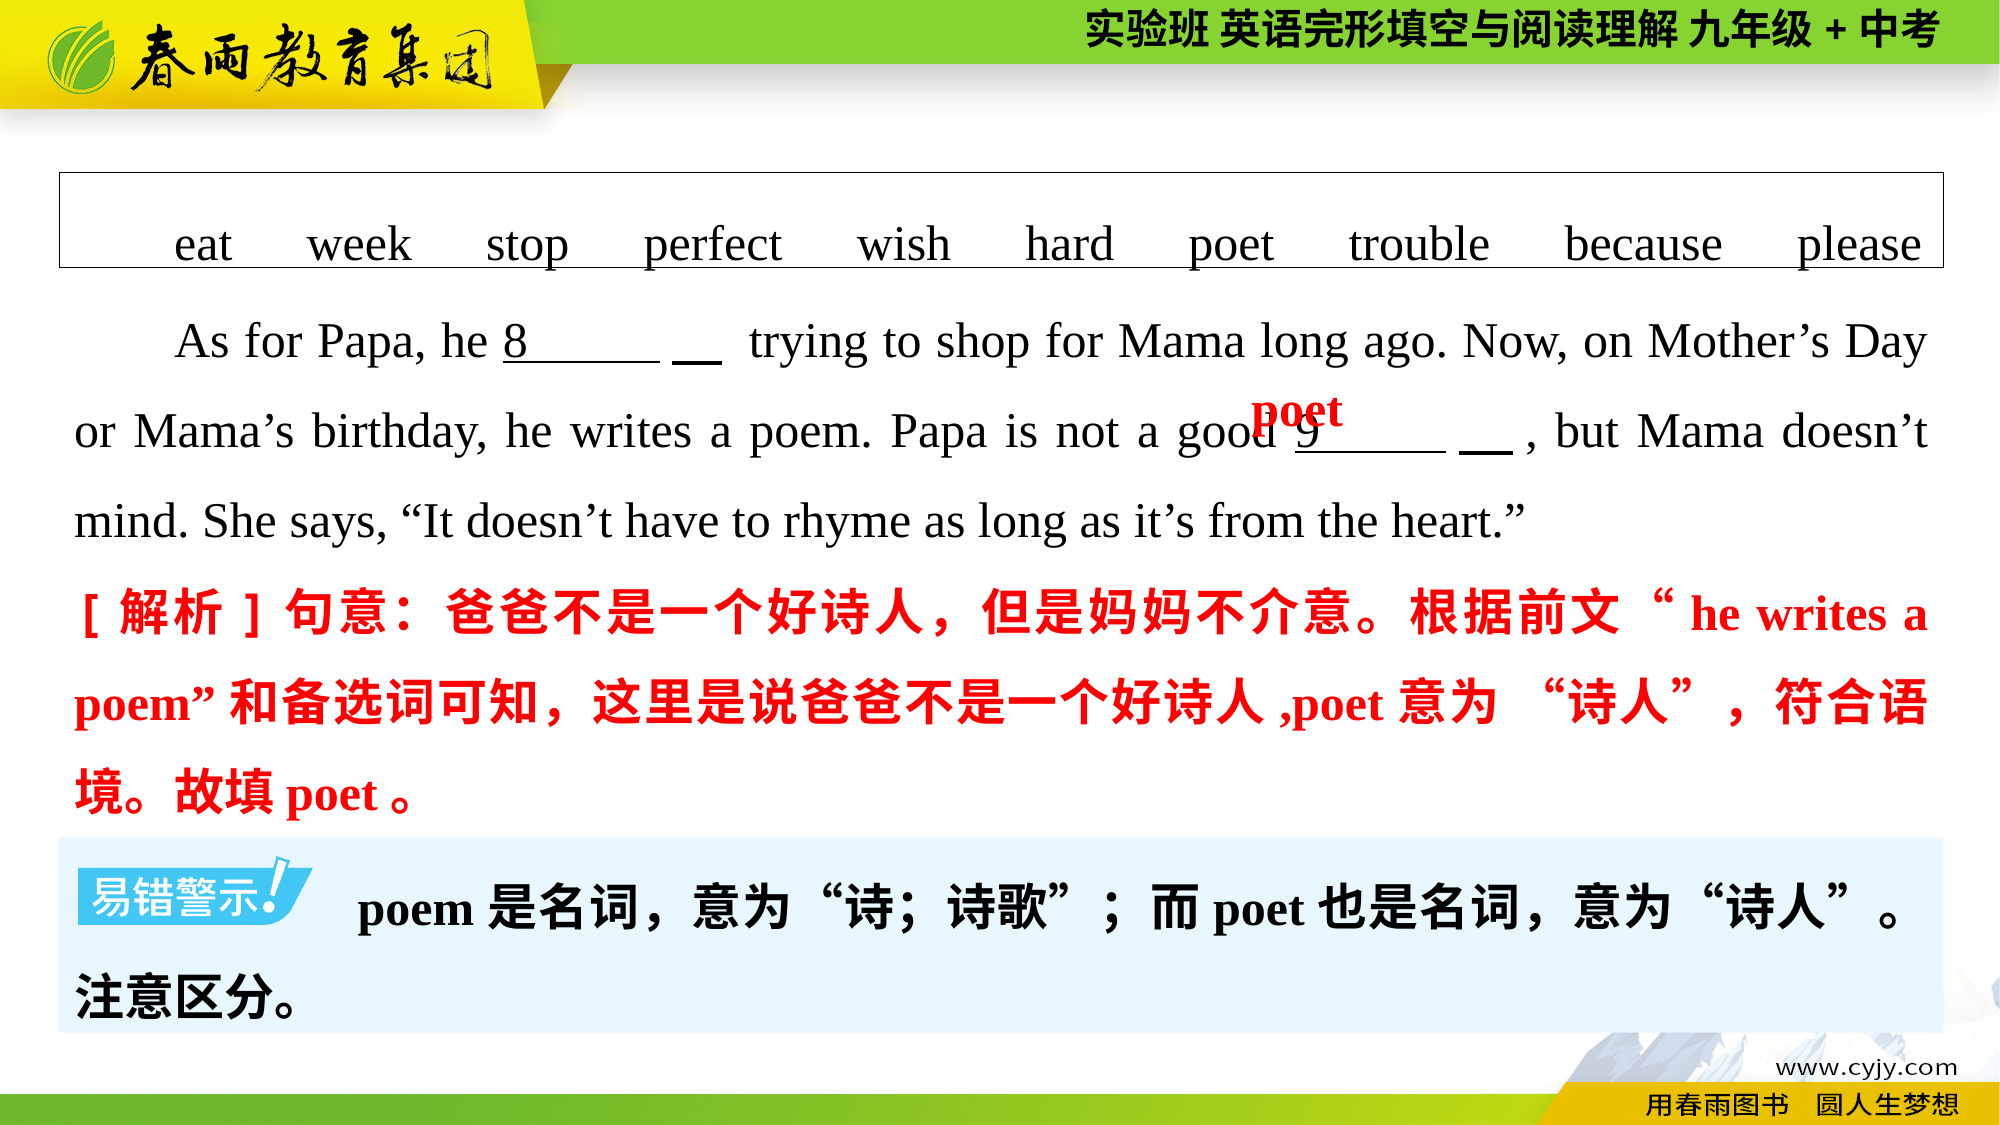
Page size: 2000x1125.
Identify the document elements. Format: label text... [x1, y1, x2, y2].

text_box poet [1236, 369, 1359, 445]
list eat week stop perfect wish hard poet trouble because please [59, 172, 1944, 268]
text_box poem是名词，意为“诗；诗歌”；而poet也是名词，意为“诗人”。注意区分。 [59, 837, 1944, 1033]
text_box As for Papa, he 8 trying to shop for Mama long ago. Now, on Mother’s Day or Mama’s birthday, he writes a poem. Papa is not a good 9 , but Mama doesn’t mind. She says, “It doesn’t have to rhyme as long as it’s from the heart.” [59, 270, 1944, 555]
text_box [解析]句意：爸爸不是一个好诗人，但是妈妈不介意。根据前文“he writes a poem”和备选词可知，这里是说爸爸不是一个好诗人,poet意为 “诗人”，符合语境。故填poet。 [59, 555, 1944, 829]
picture [0, 0, 2000, 1125]
